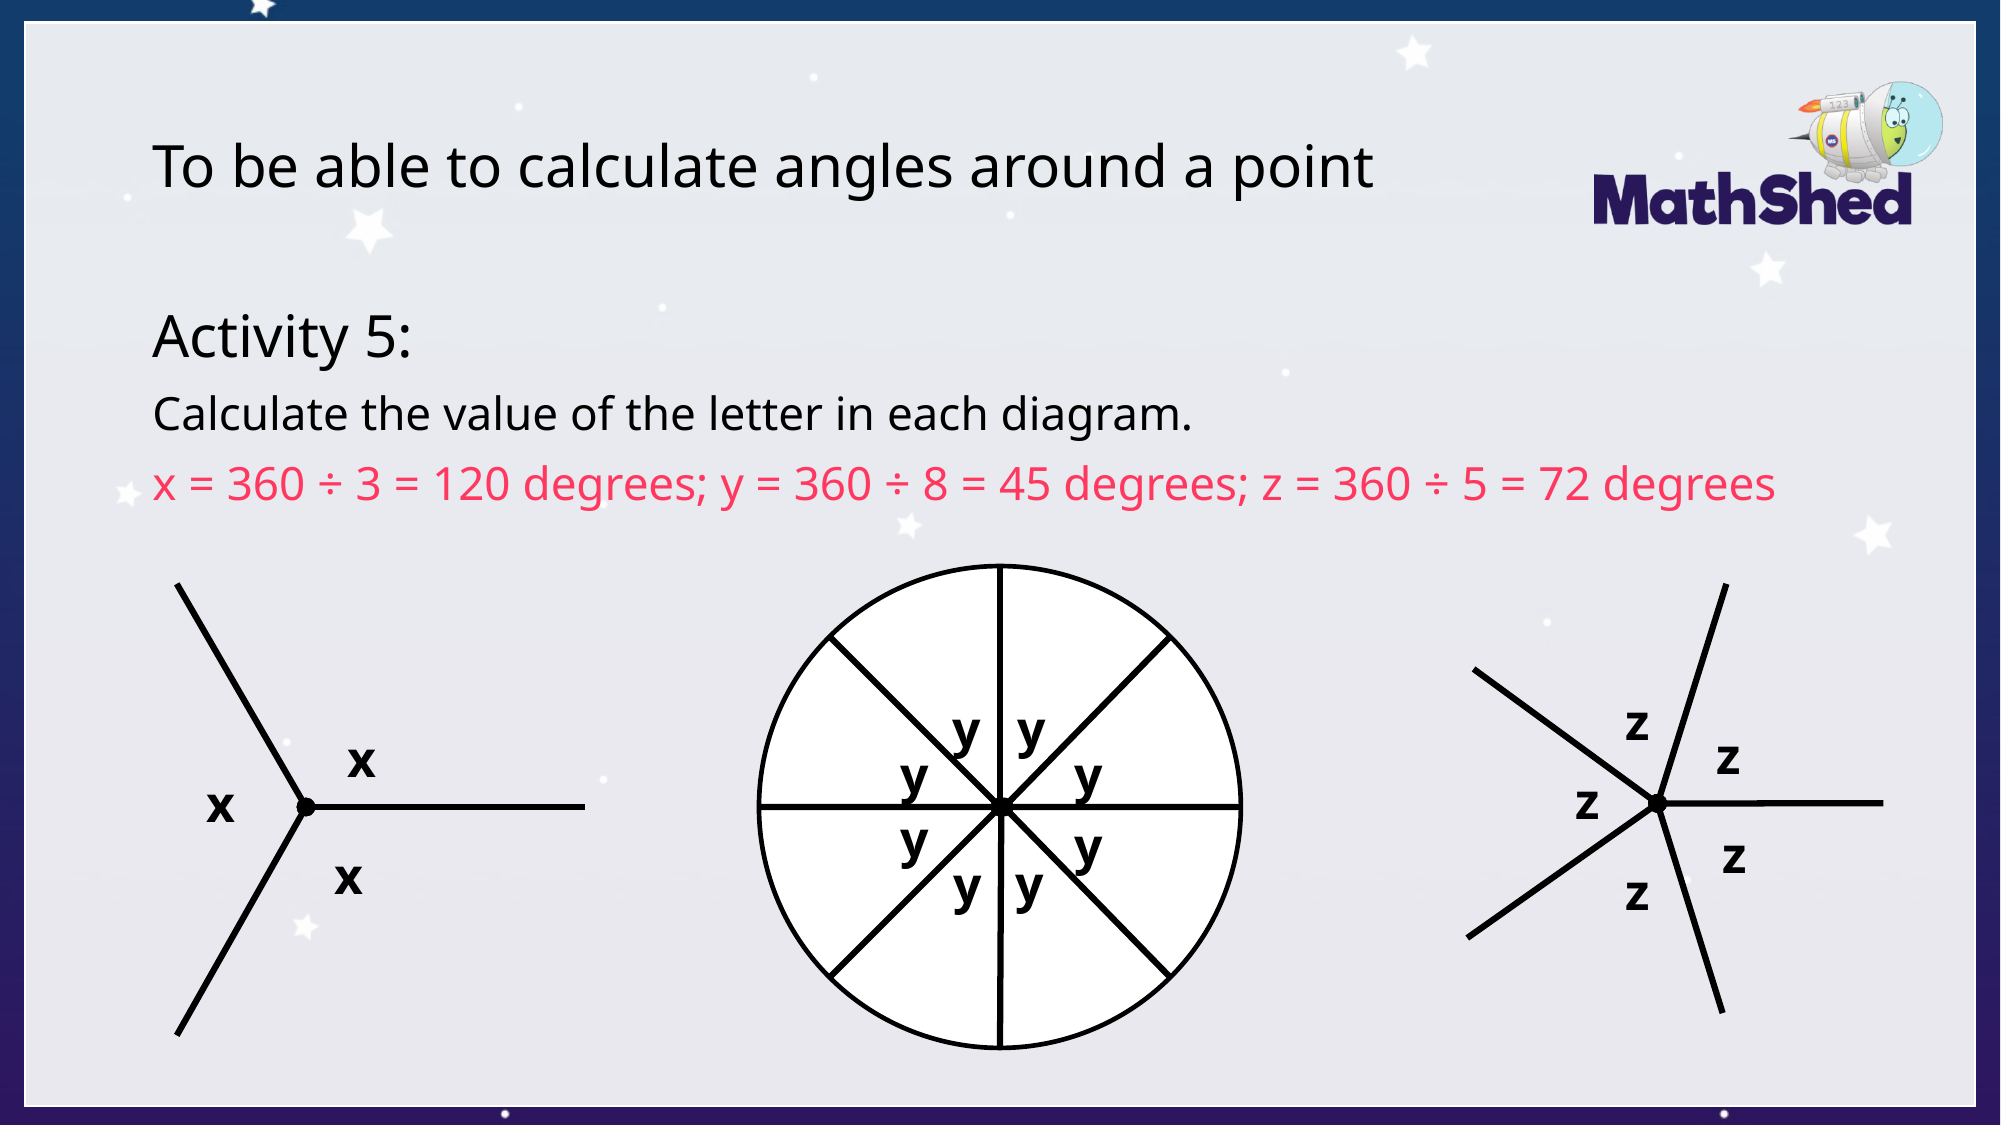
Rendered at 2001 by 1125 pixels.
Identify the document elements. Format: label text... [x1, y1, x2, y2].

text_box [1004, 636, 1171, 808]
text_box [176, 807, 306, 1036]
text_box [1657, 583, 1727, 804]
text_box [829, 636, 1000, 806]
text_box z [1727, 716, 1756, 792]
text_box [176, 583, 306, 807]
text_box z [1723, 815, 1763, 891]
text_box x [319, 837, 379, 913]
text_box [1657, 803, 1723, 1014]
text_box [1004, 808, 1171, 978]
text_box [757, 565, 1242, 1049]
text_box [1473, 668, 1658, 803]
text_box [829, 807, 999, 978]
picture [0, 0, 2001, 1125]
list Activity 5: Calculate the value of the letter in each diagram. x = 360 ÷ 3 = 120 degrees; y = 360 ÷ 8 = 45 degrees; z = 360 ÷ 5 = 72 degrees [137, 299, 1863, 1014]
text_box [1467, 803, 1657, 938]
text_box x [332, 720, 391, 795]
title To be able to calculate angles around a point [137, 59, 1578, 278]
